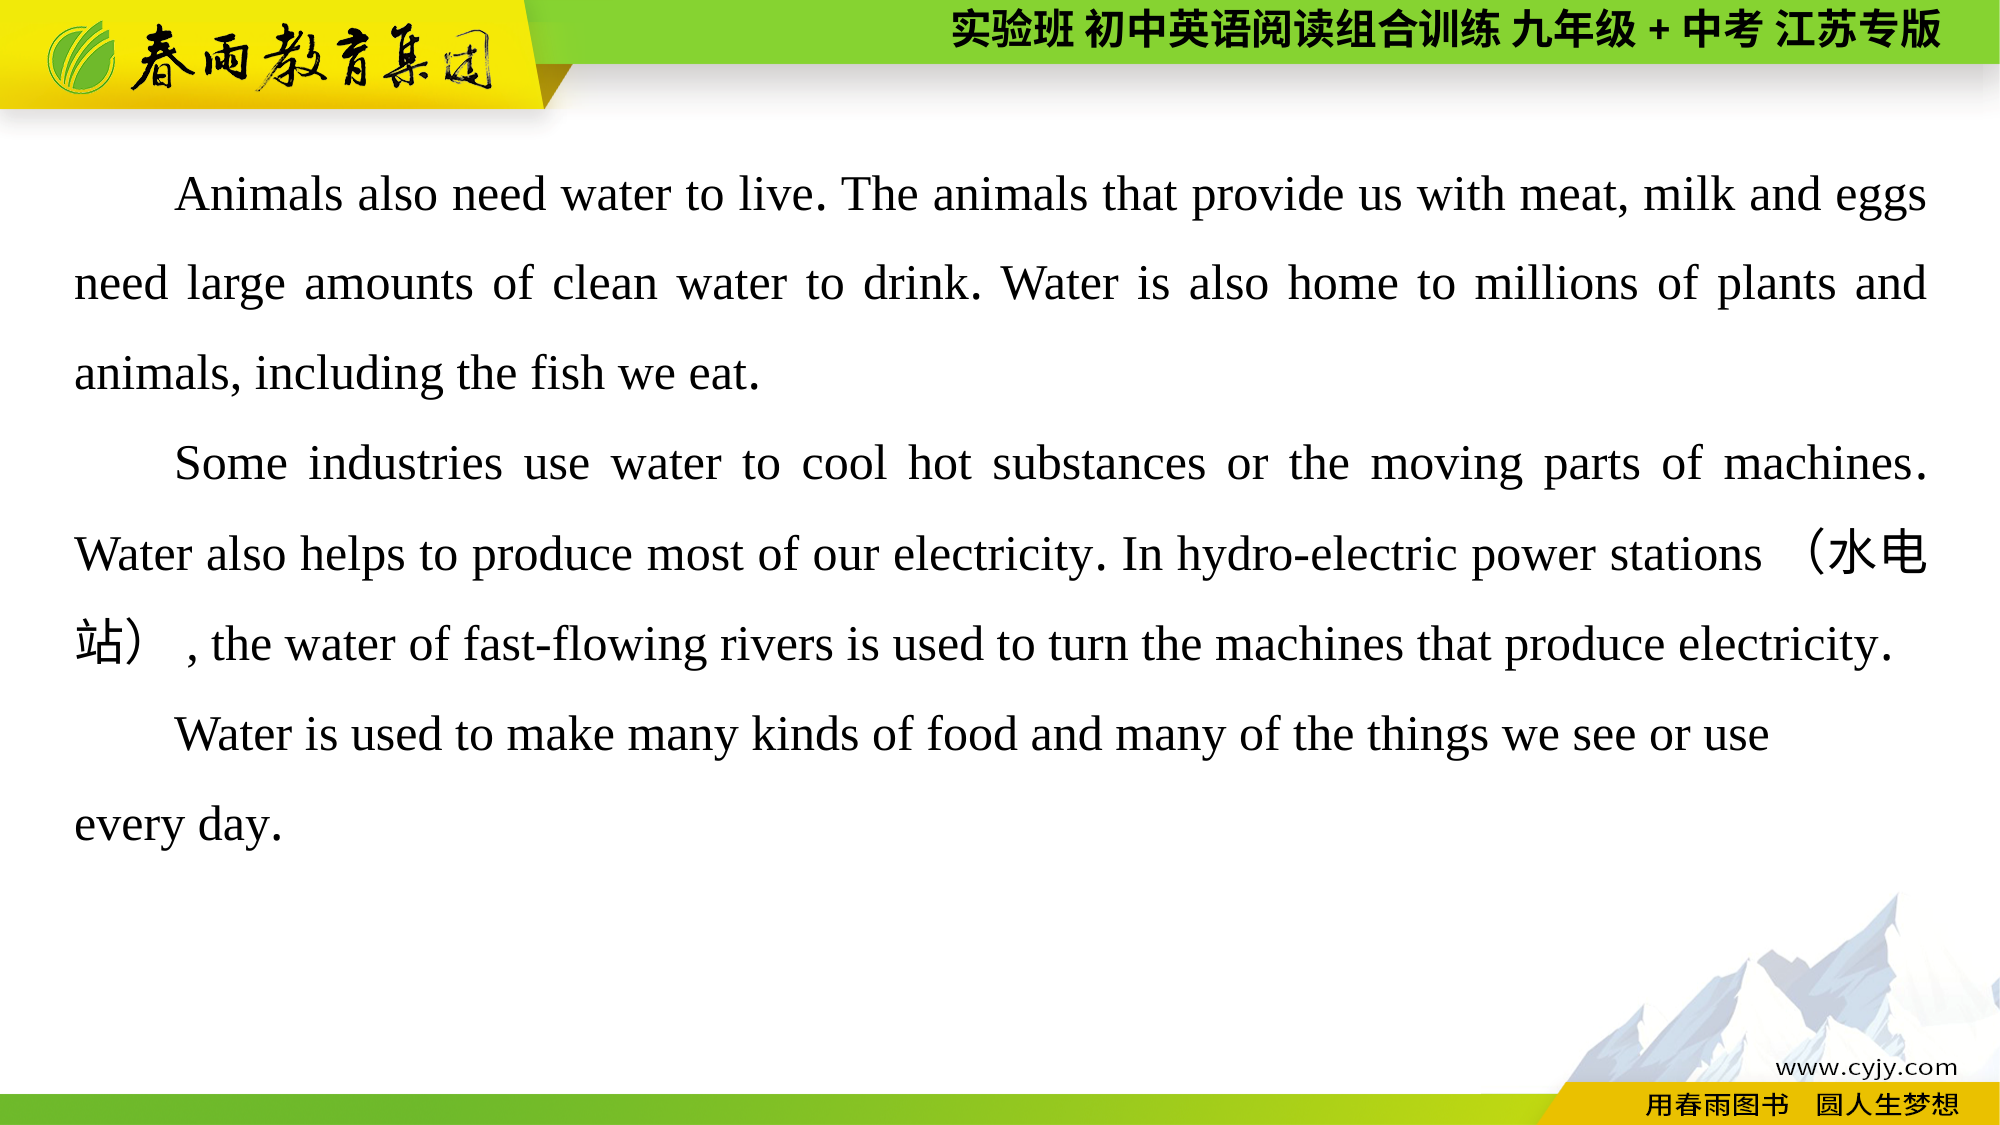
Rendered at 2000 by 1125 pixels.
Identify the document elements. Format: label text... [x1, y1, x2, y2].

picture [0, 0, 2000, 1125]
list Animals also need water to live. The animals that provide us with meat, milk and eggs need large amounts of clean water to drink. Water is also home to millions of plants and animals, including the fish we eat. Some industries use water to cool hot substances or the moving parts of machines. Water also helps to produce most of our electricity. In hydro-electric power stations（水电站）, the water of fast-flowing rivers is used to turn the machines that produce electricity. Water is used to make many kinds of food and many of the things we see or use every day. [59, 122, 1944, 854]
